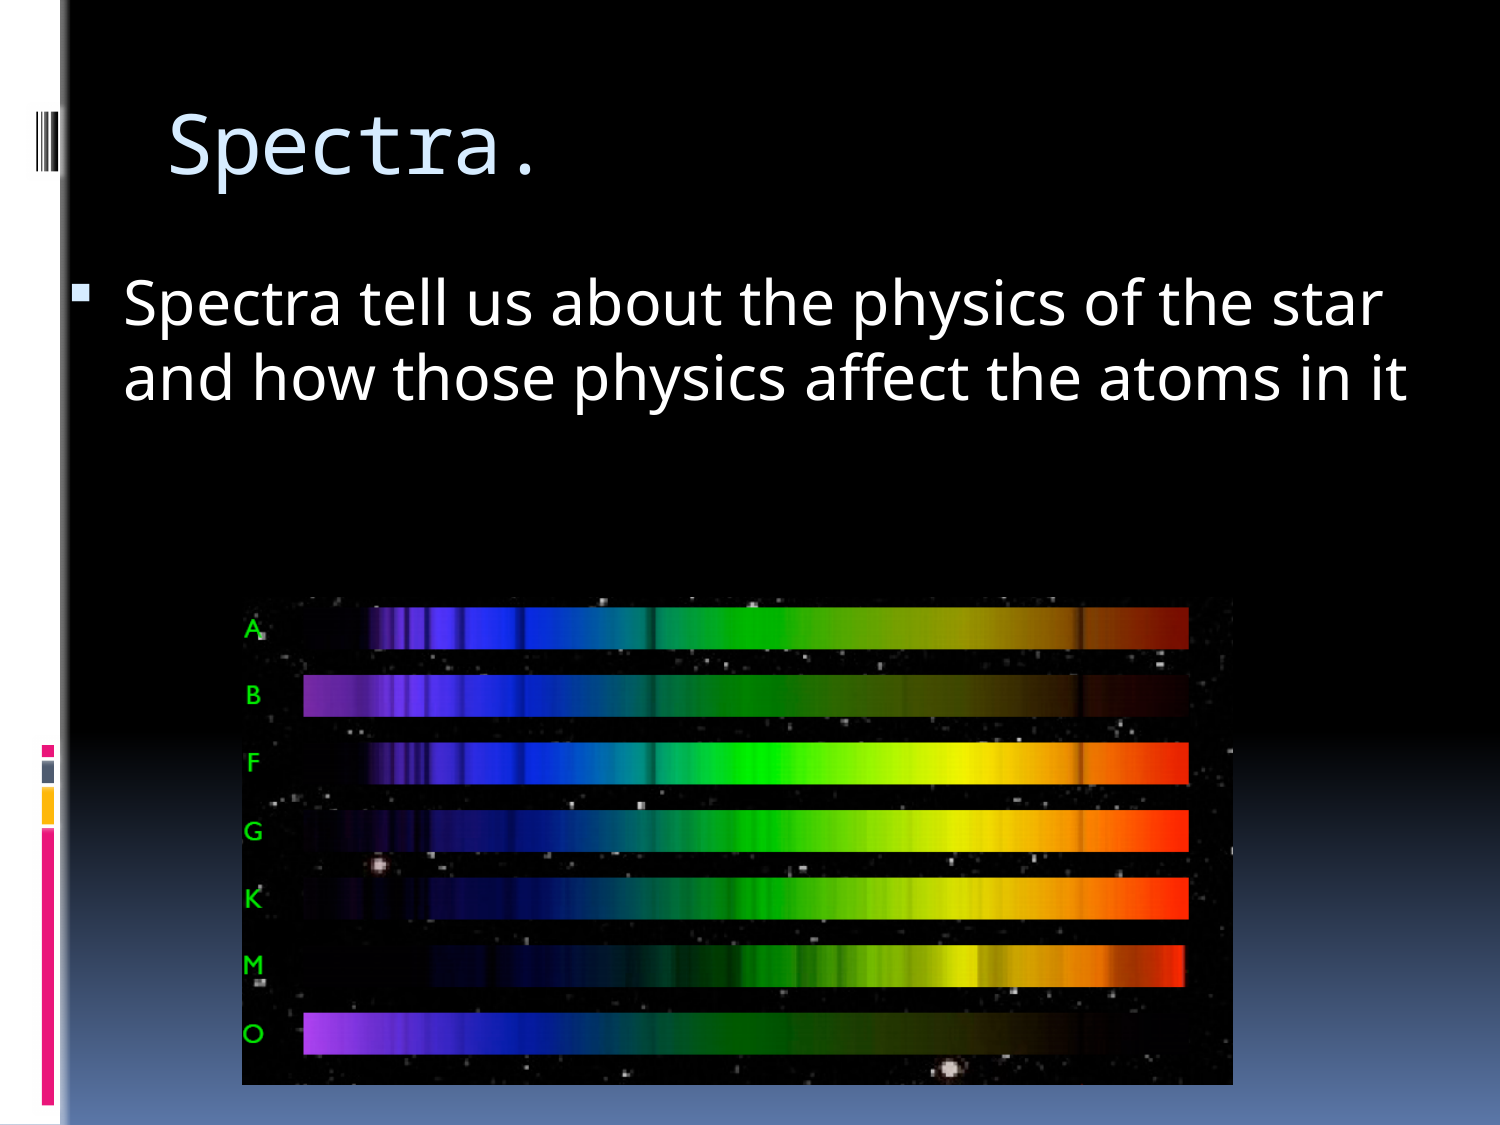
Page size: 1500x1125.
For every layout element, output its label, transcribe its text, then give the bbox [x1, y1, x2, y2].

title Spectra. [150, 83, 1425, 234]
footer [150, 1052, 1063, 1113]
picture [241, 597, 1233, 1085]
list Spectra tell us about the physics of the star and how those physics affect the atoms in it [41, 255, 1459, 524]
slide_number [1063, 1052, 1413, 1113]
